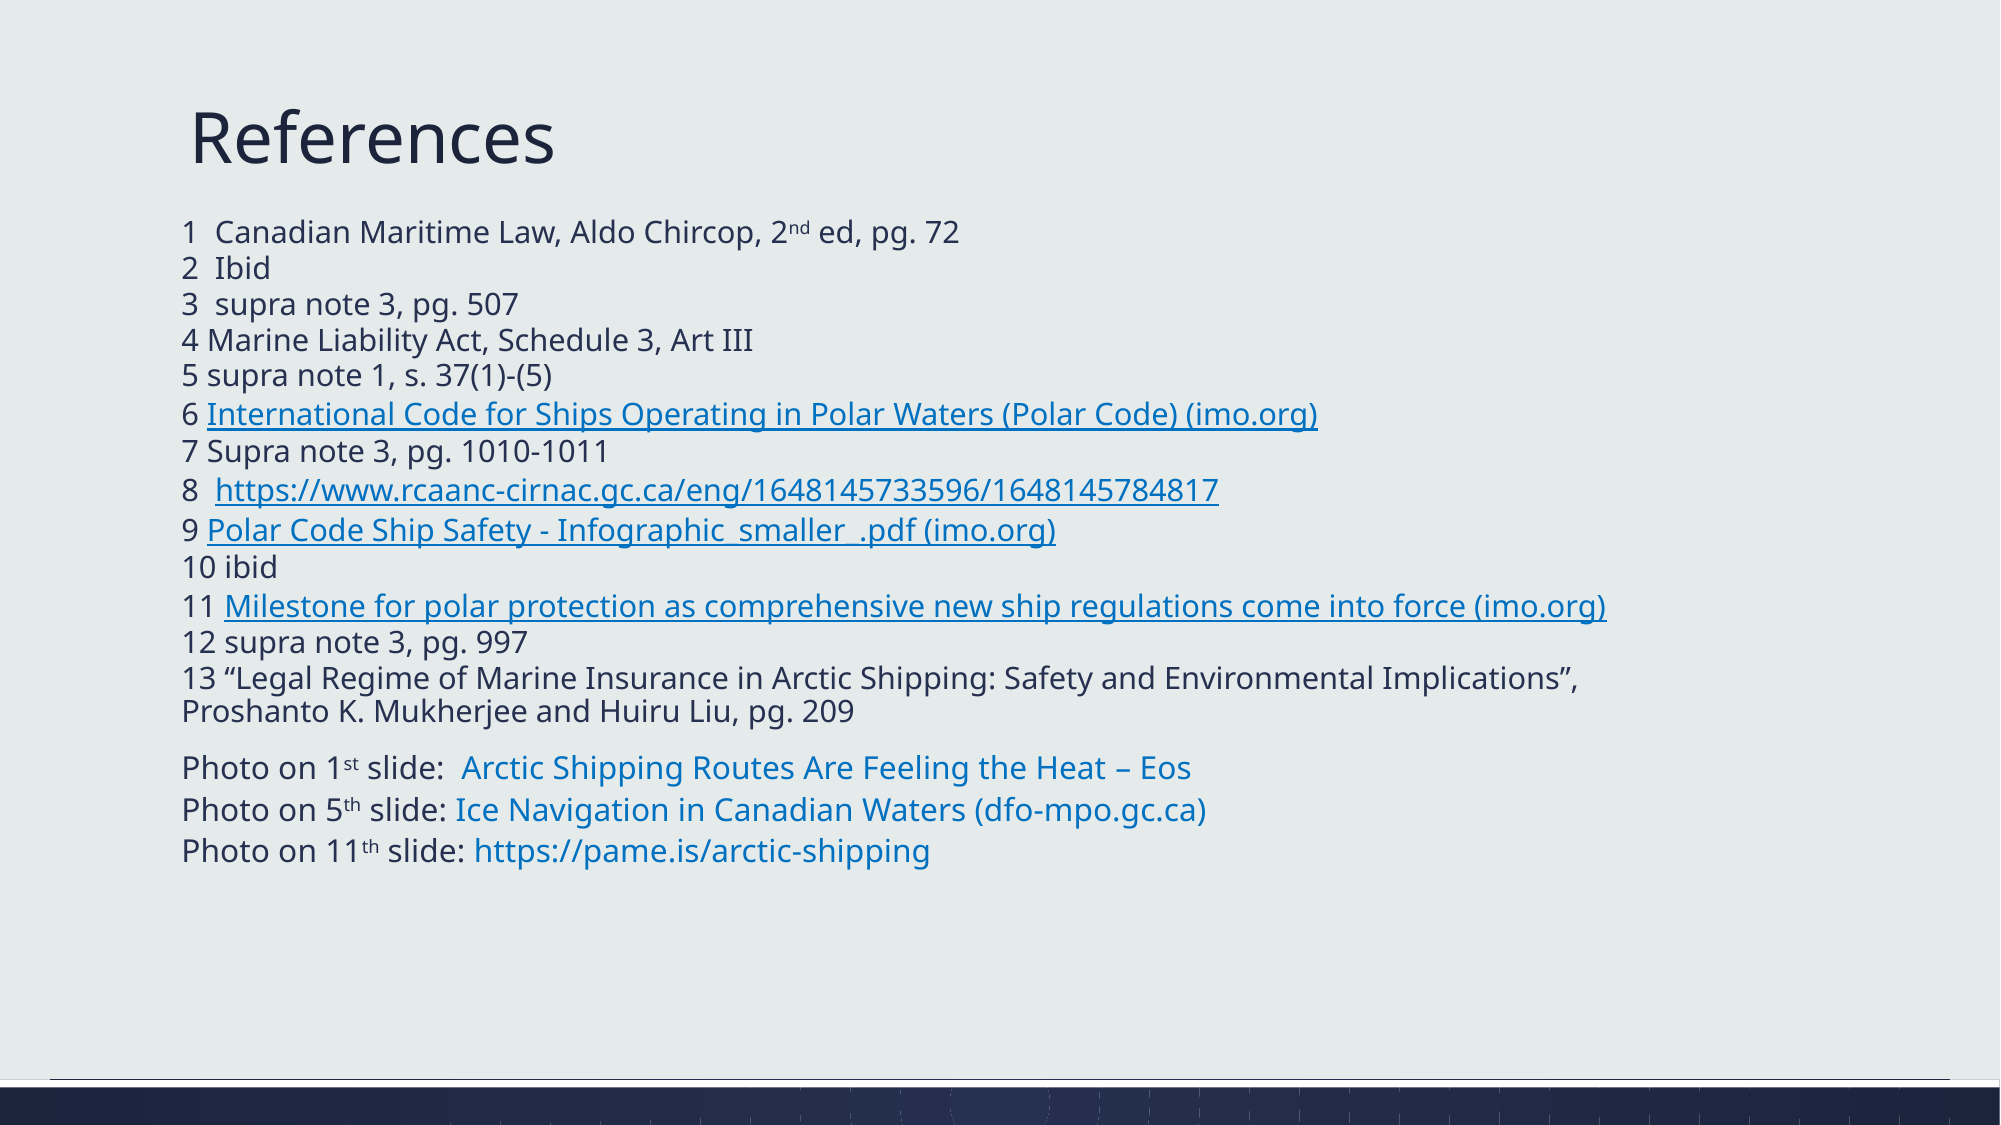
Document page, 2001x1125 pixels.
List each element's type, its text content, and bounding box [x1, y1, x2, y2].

title References [174, 70, 1735, 187]
list 1 Canadian Maritime Law, Aldo Chircop, 2nd ed, pg. 72 2 Ibid 3 supra note 3, pg. 507 4 Marine Liability Act, Schedule 3, Art III 5 supra note 1, s. 37(1)-(5) 6 International Code for Ships Operating in Polar Waters (Polar Code) (imo.org) 7 Supra note 3, pg. 1010-1011 8 https://www.rcaanc-cirnac.gc.ca/eng/1648145733596/1648145784817 9 Polar Code Ship Safety - Infographic_smaller_.pdf (imo.org) 10 ibid 11 Milestone for polar protection as comprehensive new ship regulations come into force (imo.org) 12 supra note 3, pg. 997 13 “Legal Regime of Marine Insurance in Arctic Shipping: Safety and Environmental Implications”, Proshanto K. Mukherjee and Huiru Liu, pg. 209 Photo on 1st slide: Arctic Shipping Routes Are Feeling the Heat – Eos Photo on 5th slide: Ice Navigation in Canadian Waters (dfo-mpo.gc.ca) Photo on 11th slide: https://pame.is/arctic-shipping [160, 209, 1721, 887]
